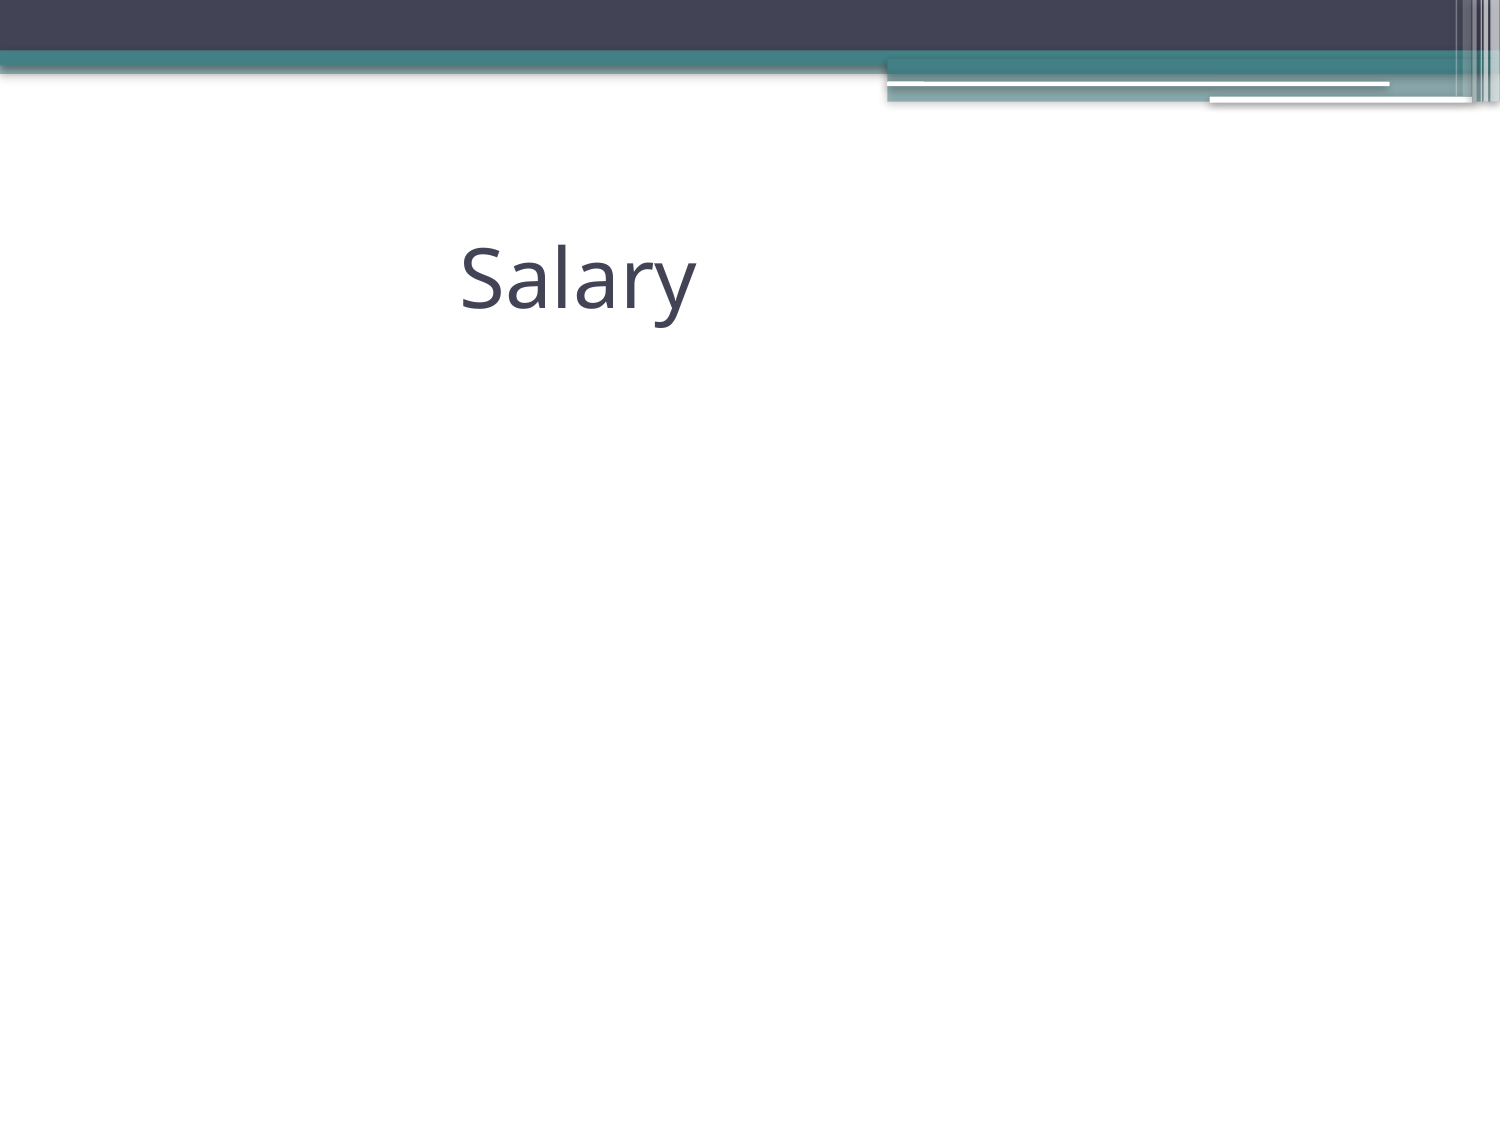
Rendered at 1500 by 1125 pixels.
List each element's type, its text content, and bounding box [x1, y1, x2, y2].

title Salary [75, 187, 1425, 363]
